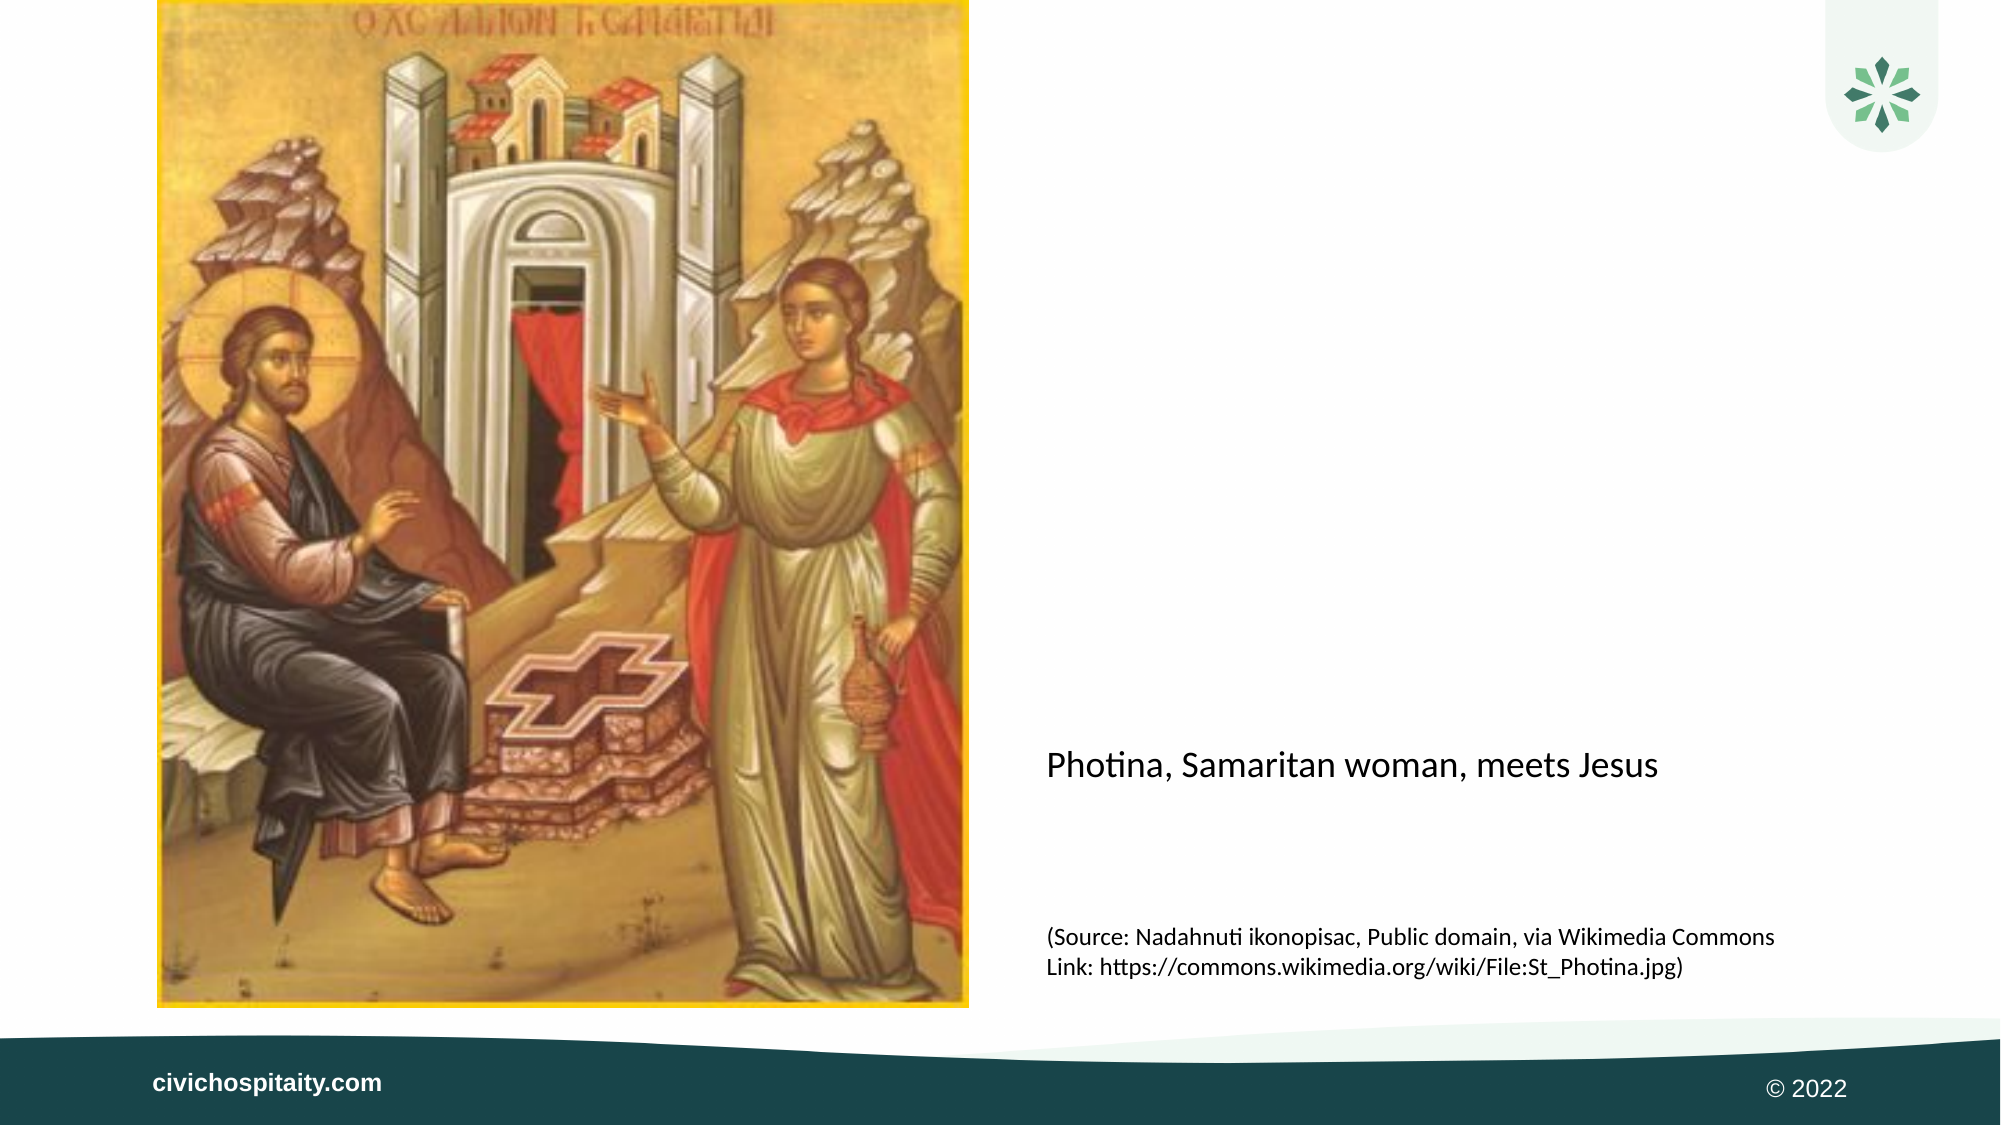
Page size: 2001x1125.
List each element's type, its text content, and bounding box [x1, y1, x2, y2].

picture [0, 0, 2001, 1125]
text_box Photina, Samaritan woman, meets Jesus (Source: Nadahnuti ikonopisac, Public domain, via Wikimedia Commons Link: https://commons.wikimedia.org/wiki/File:St_Photina.jpg) [1031, 725, 1841, 830]
